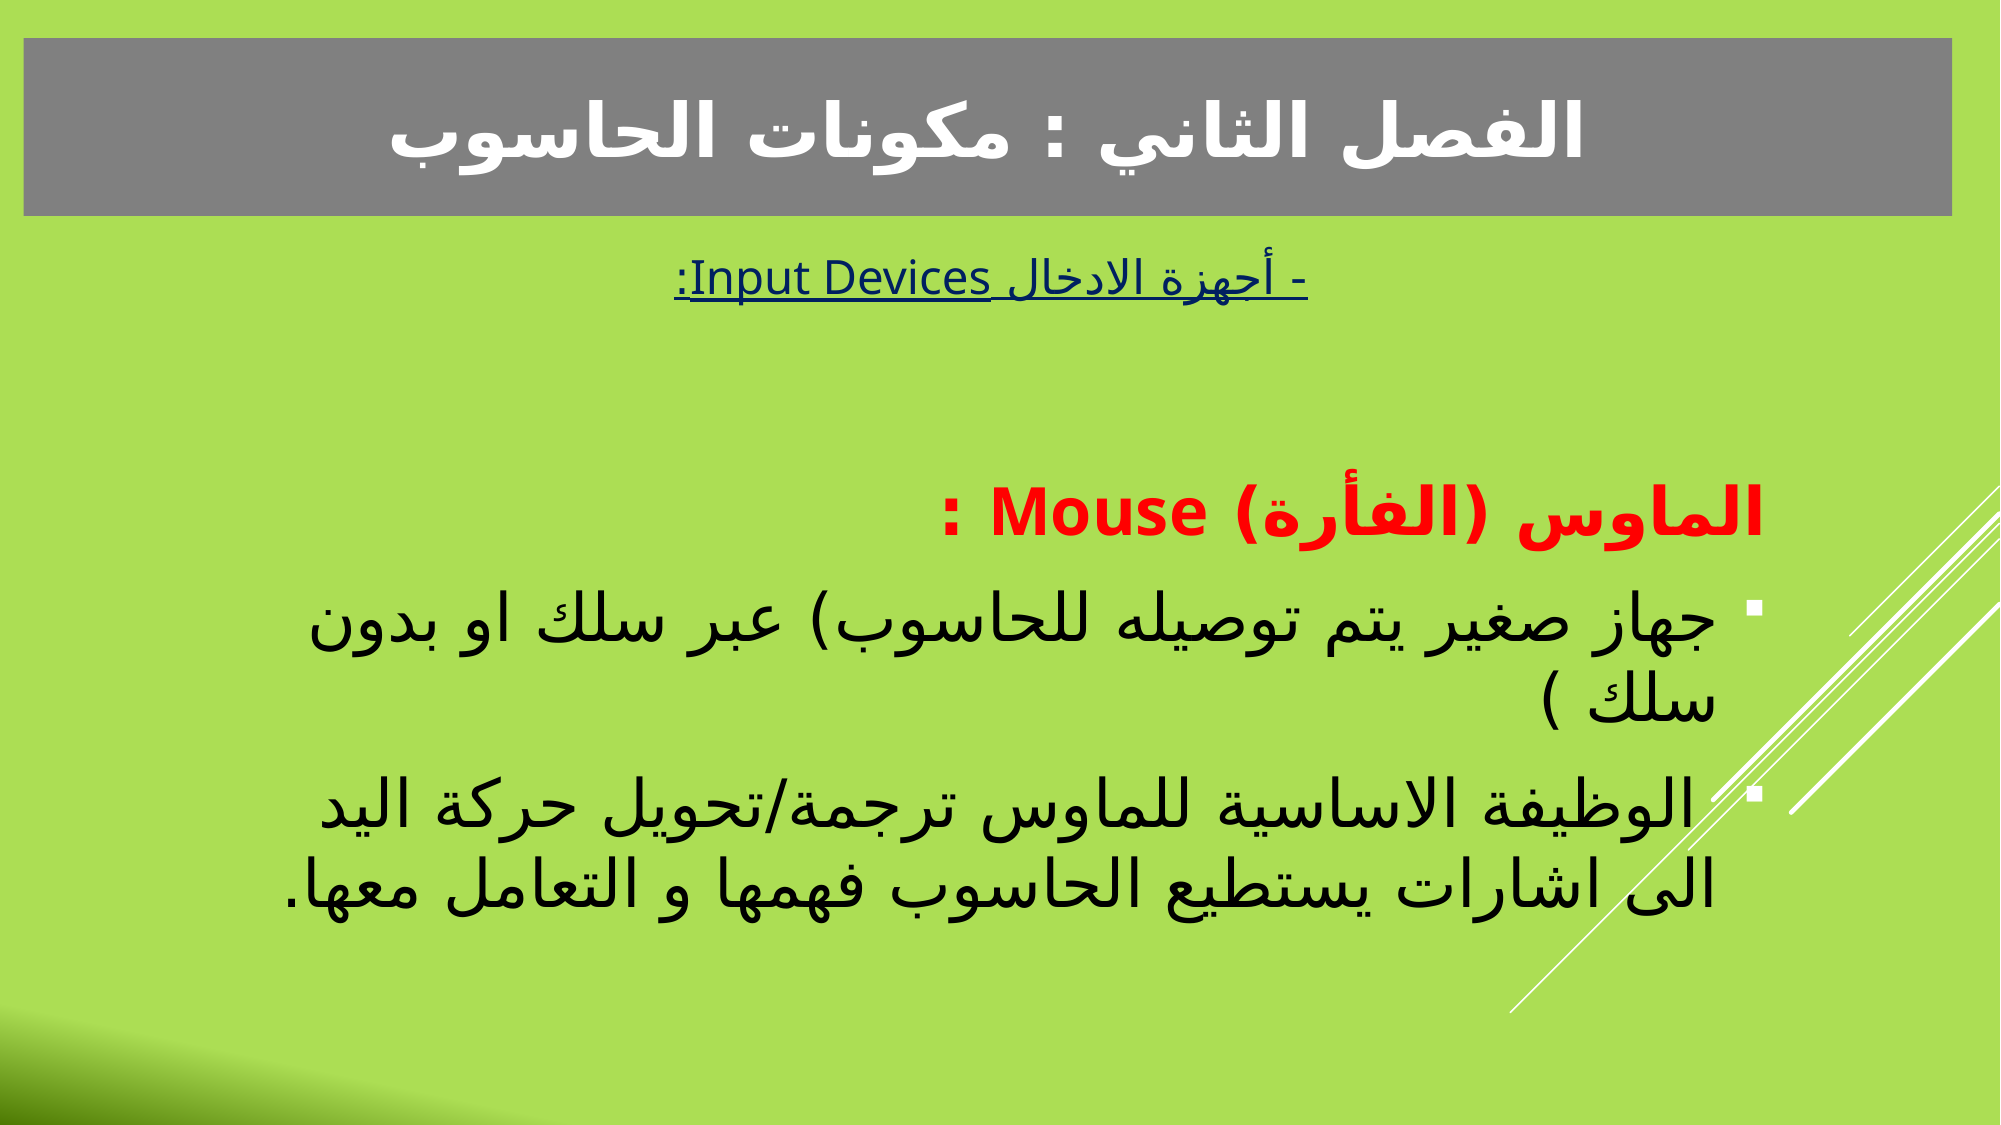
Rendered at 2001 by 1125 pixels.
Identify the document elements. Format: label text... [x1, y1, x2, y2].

text_box الفصل الثاني : مكونات الحاسوب [23, 38, 1953, 216]
list الماوس (الفأرة) Mouse : جهاز صغير يتم توصيله للحاسوب) عبر سلك او بدون سلك ) الوظيفة الاساسية للماوس ترجمة/تحويل حركة اليد الى اشارات يستطيع الحاسوب فهمها و التعامل معها. [208, 389, 1782, 1106]
text_box - أجهزة الادخال Input Devices: [653, 220, 1323, 331]
